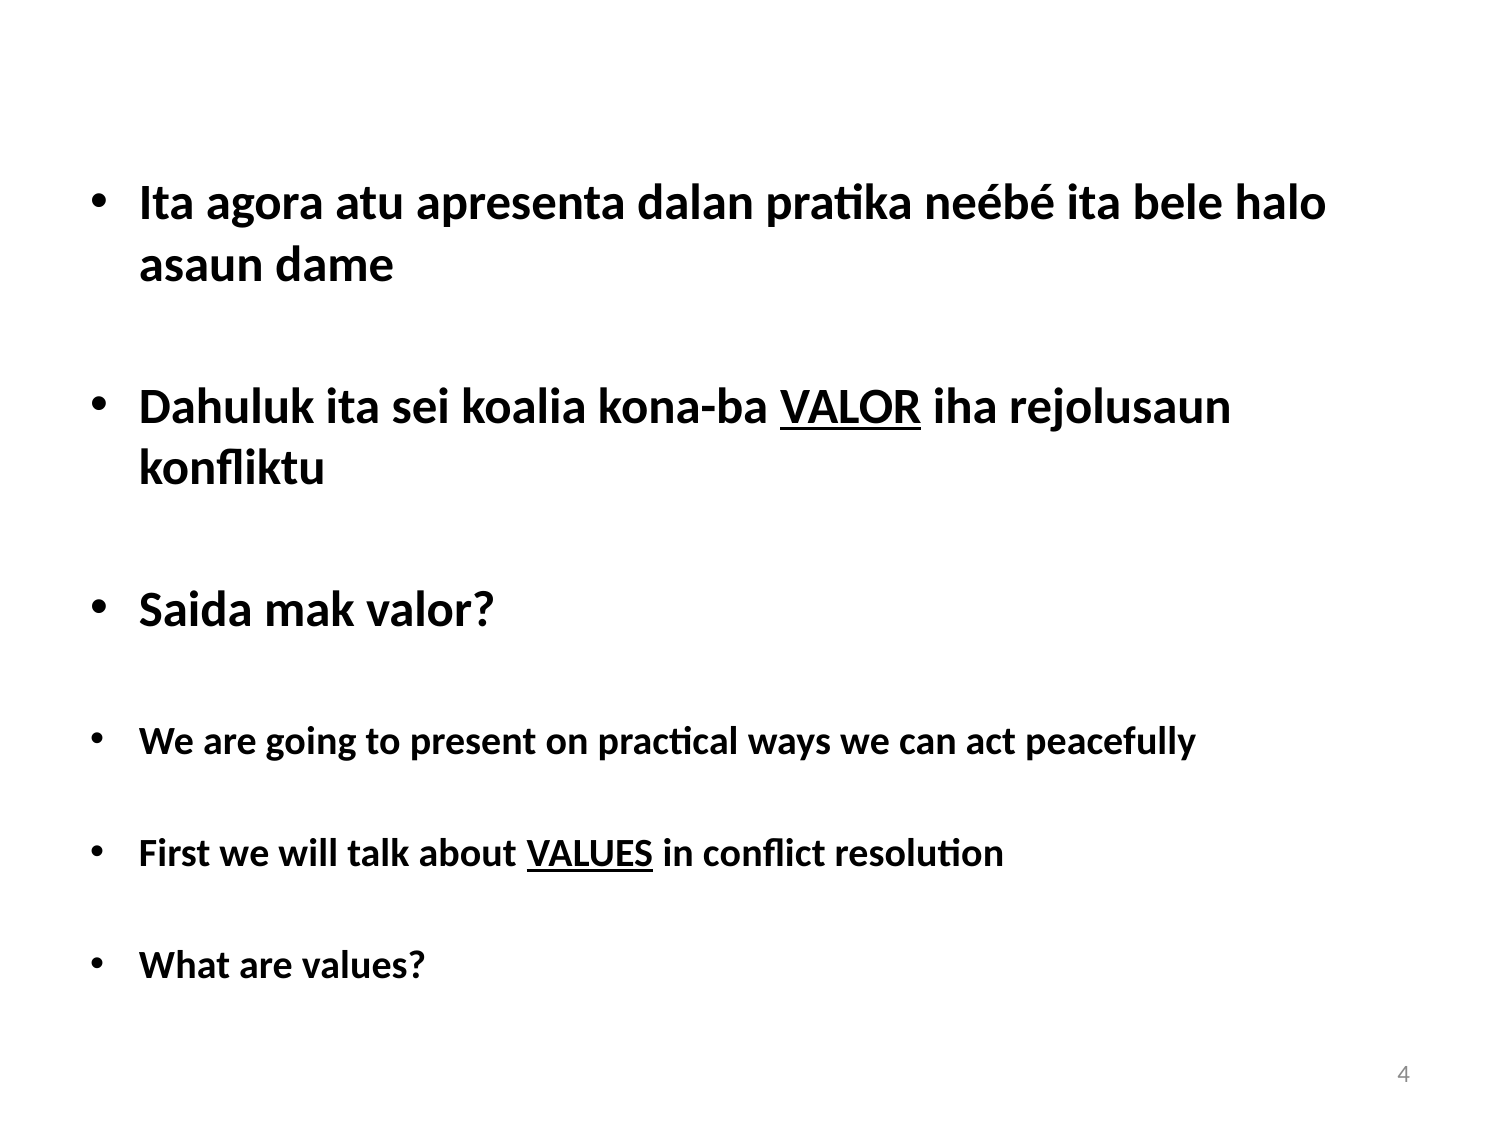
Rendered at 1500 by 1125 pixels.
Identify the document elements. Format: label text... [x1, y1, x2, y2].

slide_number 4 [1074, 1042, 1425, 1103]
list Ita agora atu apresenta dalan pratika neébé ita bele halo asaun dame Dahuluk ita sei koalia kona-ba VALOR iha rejolusaun konfliktu Saida mak valor? We are going to present on practical ways we can act peacefully First we will talk about VALUES in conflict resolution What are values? [75, 161, 1425, 999]
